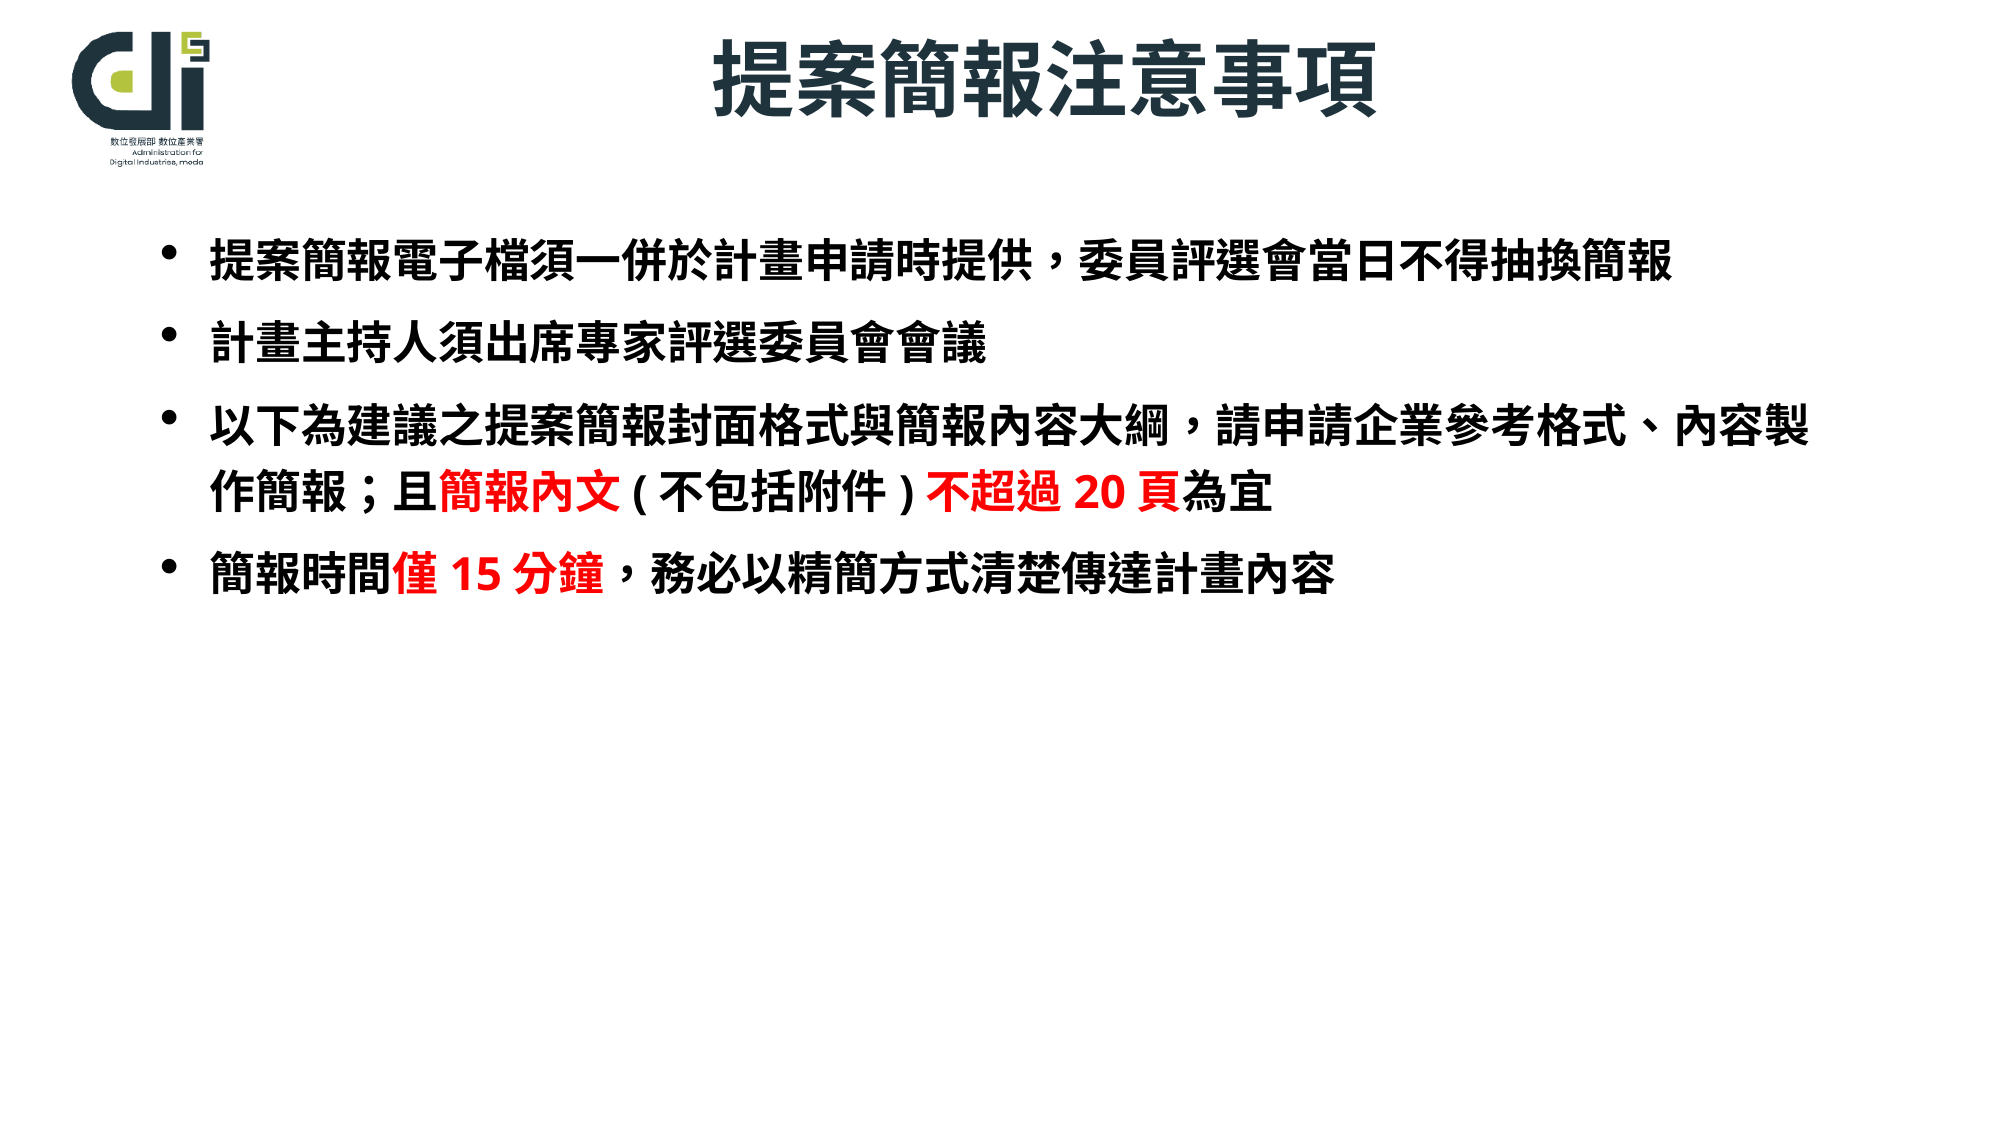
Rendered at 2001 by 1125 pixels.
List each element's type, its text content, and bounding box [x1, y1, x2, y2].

picture [56, 17, 224, 185]
title 提案簡報注意事項 [369, 8, 1721, 146]
list 提案簡報電子檔須一併於計畫申請時提供，委員評選會當日不得抽換簡報 計畫主持人須出席專家評選委員會會議 以下為建議之提案簡報封面格式與簡報內容大綱，請申請企業參考格式、內容製作簡報；且簡報內文(不包括附件)不超過20頁為宜 簡報時間僅15分鐘，務必以精簡方式清楚傳達計畫內容 [150, 211, 1865, 1047]
